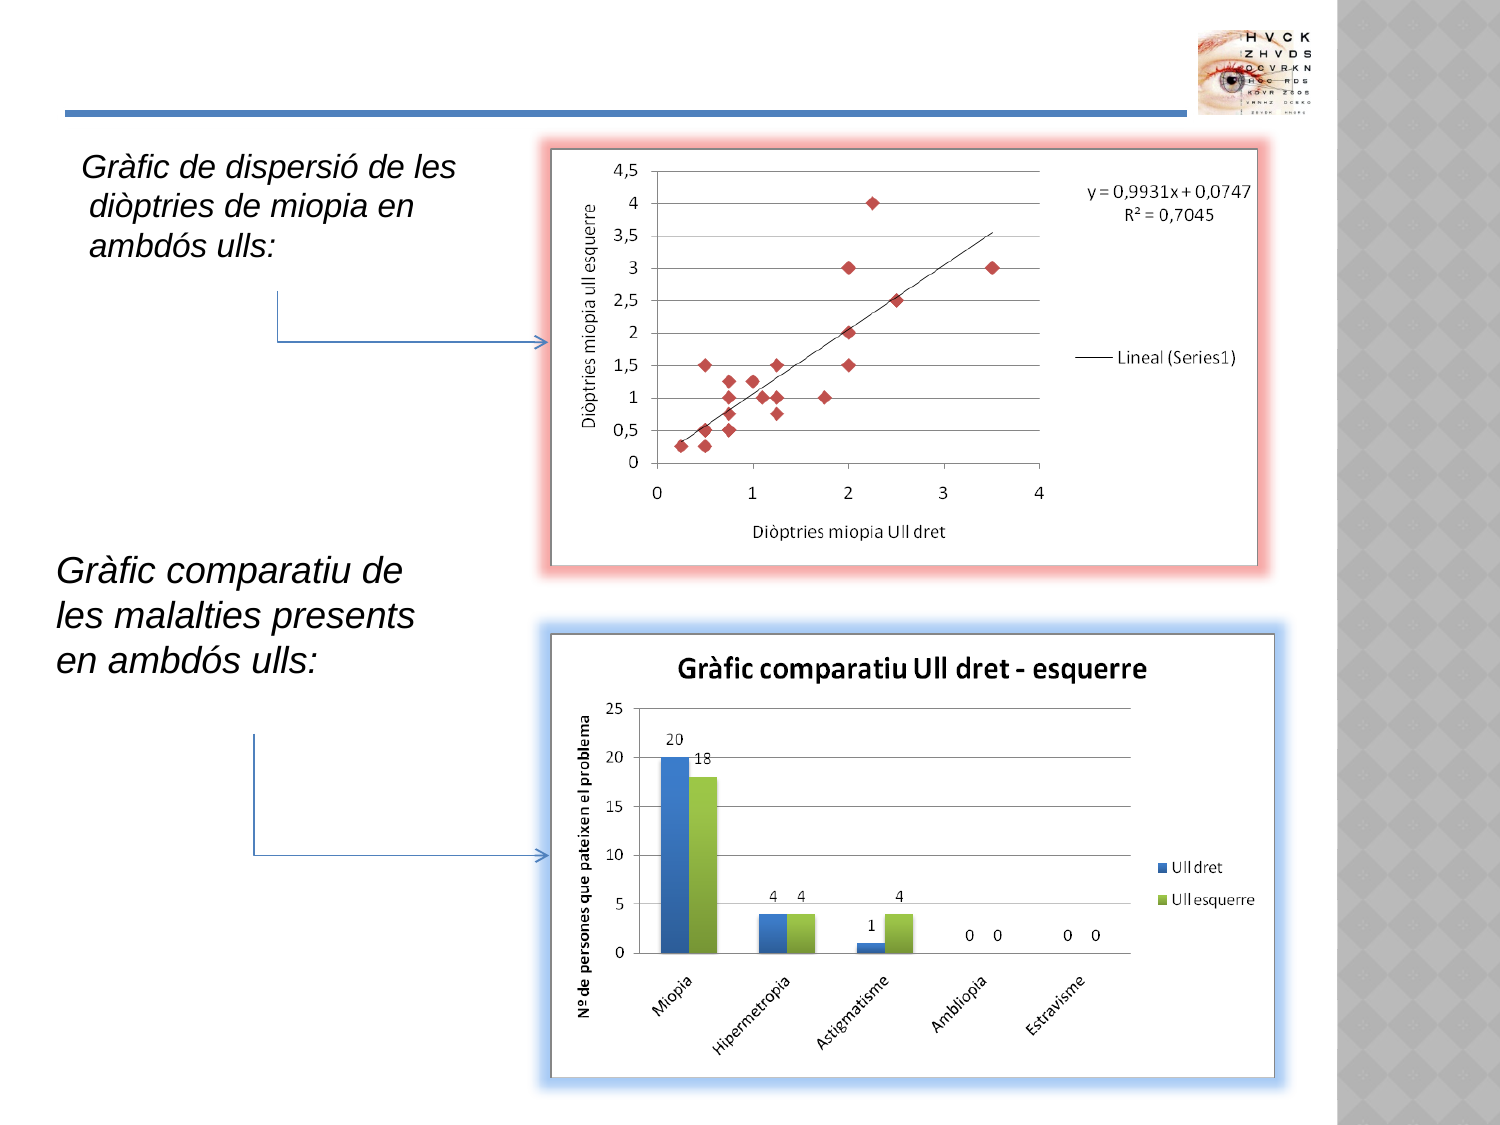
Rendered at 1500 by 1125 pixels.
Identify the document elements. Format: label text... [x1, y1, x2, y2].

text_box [341, 647, 462, 944]
picture [1198, 30, 1311, 116]
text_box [386, 180, 439, 453]
text_box Gràfic comparatiu de les malalties presents en ambdós ulls: [41, 538, 467, 734]
picture [548, 148, 1259, 566]
list Gràfic de dispersió de les diòptries de miopia en ambdós ulls: [29, 136, 528, 283]
picture [548, 632, 1275, 1079]
